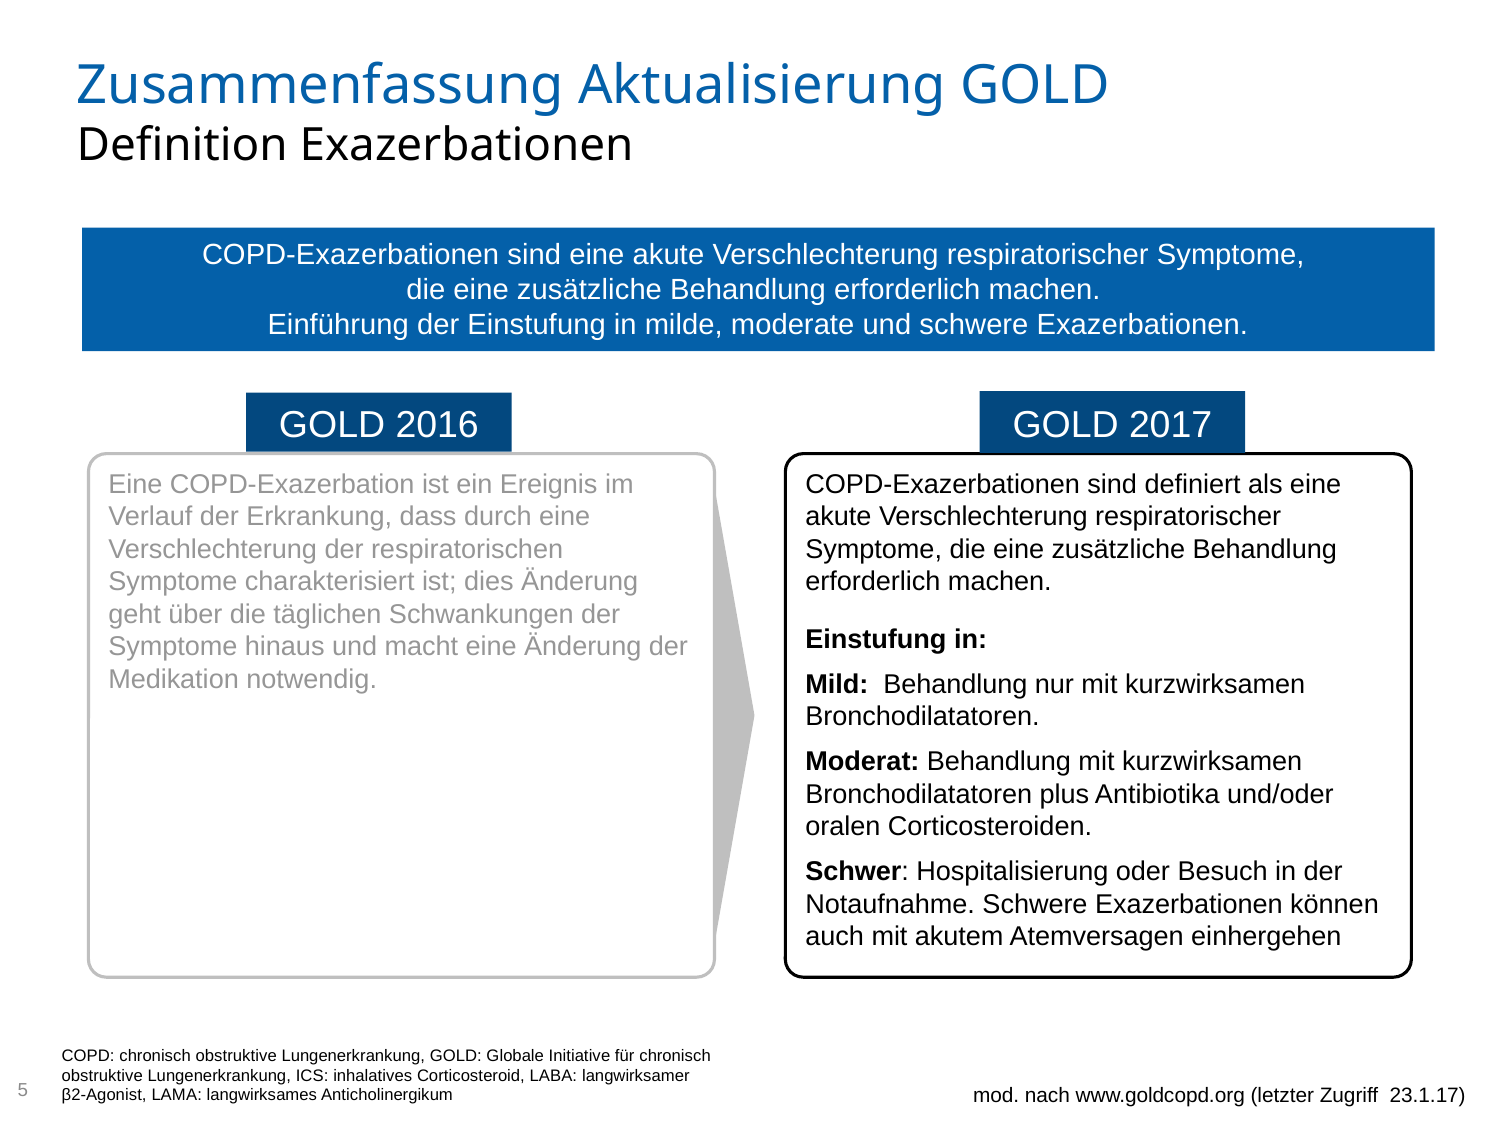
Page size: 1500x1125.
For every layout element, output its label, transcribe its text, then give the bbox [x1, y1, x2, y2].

text_box [715, 492, 755, 939]
text_box 5 [0, 1058, 47, 1119]
text_box COPD-Exazerbationen sind eine akute Verschlechterung respiratorischer Symptome, die eine zusätzliche Behandlung erforderlich machen. Einführung der Einstufung in milde, moderate und schwere Exazerbationen. [82, 227, 1435, 352]
title Zusammenfassung Aktualisierung GOLD Definition Exazerbationen [76, 30, 1424, 189]
text_box COPD: chronisch obstruktive Lungenerkrankung, GOLD: Globale Initiative für chronisch obstruktive Lungenerkrankung, ICS: inhalatives Corticosteroid, LABA: langwirksamer β2-Agonist, LAMA: langwirksames Anticholinergikum [46, 1036, 779, 1112]
text_box GOLD 2016 [246, 392, 512, 452]
text_box mod. nach www.goldcopd.org (letzter Zugriff 23.1.17) [938, 1073, 1481, 1114]
text_box COPD-Exazerbationen sind definiert als eine akute Verschlechterung respiratorischer Symptome, die eine zusätzliche Behandlung erforderlich machen. Einstufung in: Mild: Behandlung nur mit kurzwirksamen Bronchodilatatoren. Moderat: Behandlung mit kurzwirksamen Bronchodilatatoren plus Antibiotika und/oder oralen Corticosteroiden. Schwer: Hospitalisierung oder Besuch in der Notaufnahme. Schwere Exazerbationen können auch mit akutem Atemversagen einhergehen [785, 453, 1412, 978]
text_box GOLD 2017 [979, 391, 1246, 453]
text_box Eine COPD-Exazerbation ist ein Ereignis im Verlauf der Erkrankung, dass durch eine Verschlechterung der respiratorischen Symptome charakterisiert ist; dies Änderung geht über die täglichen Schwankungen der Symptome hinaus und macht eine Änderung der Medikation notwendig. [88, 453, 715, 978]
